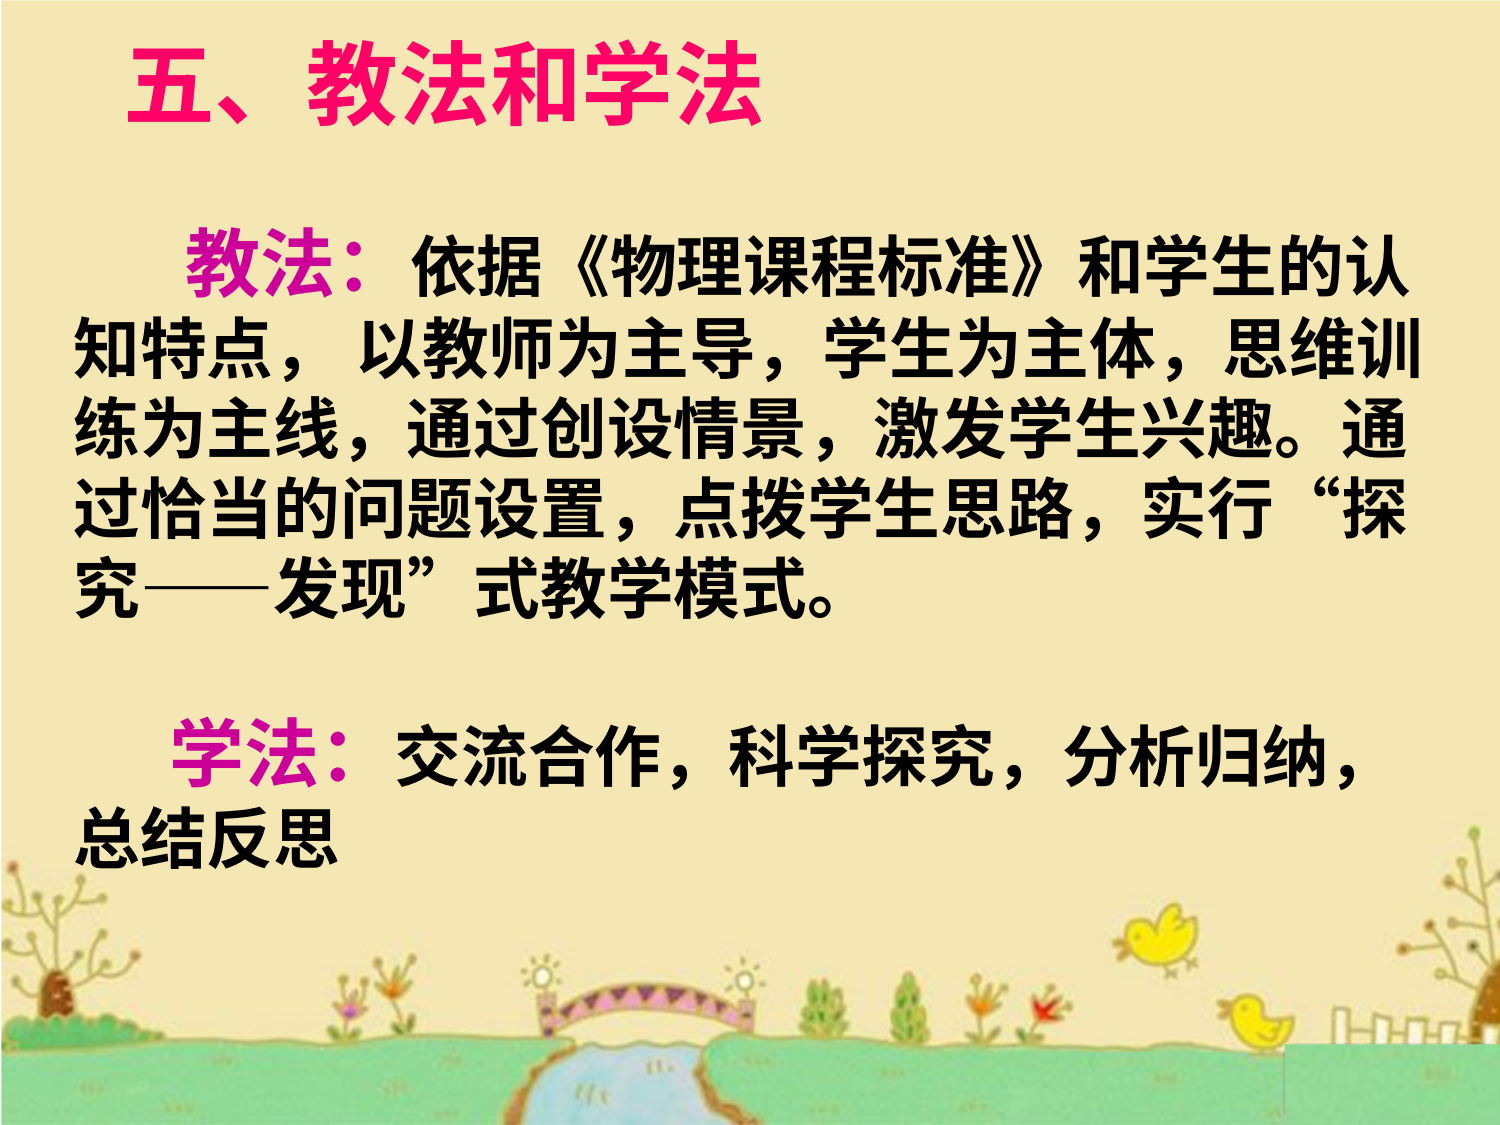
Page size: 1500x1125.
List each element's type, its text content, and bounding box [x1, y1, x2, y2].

picture [0, 0, 1500, 1125]
text_box 五、教法和学法 教法：依据《物理课程标准》和学生的认知特点， 以教师为主导，学生为主体，思维训练为主线，通过创设情景，激发学生兴趣。通过恰当的问题设置，点拨学生思路，实行“探究——发现”式教学模式。 学法：交流合作，科学探究，分析归纳，总结反思 [58, 19, 1453, 884]
